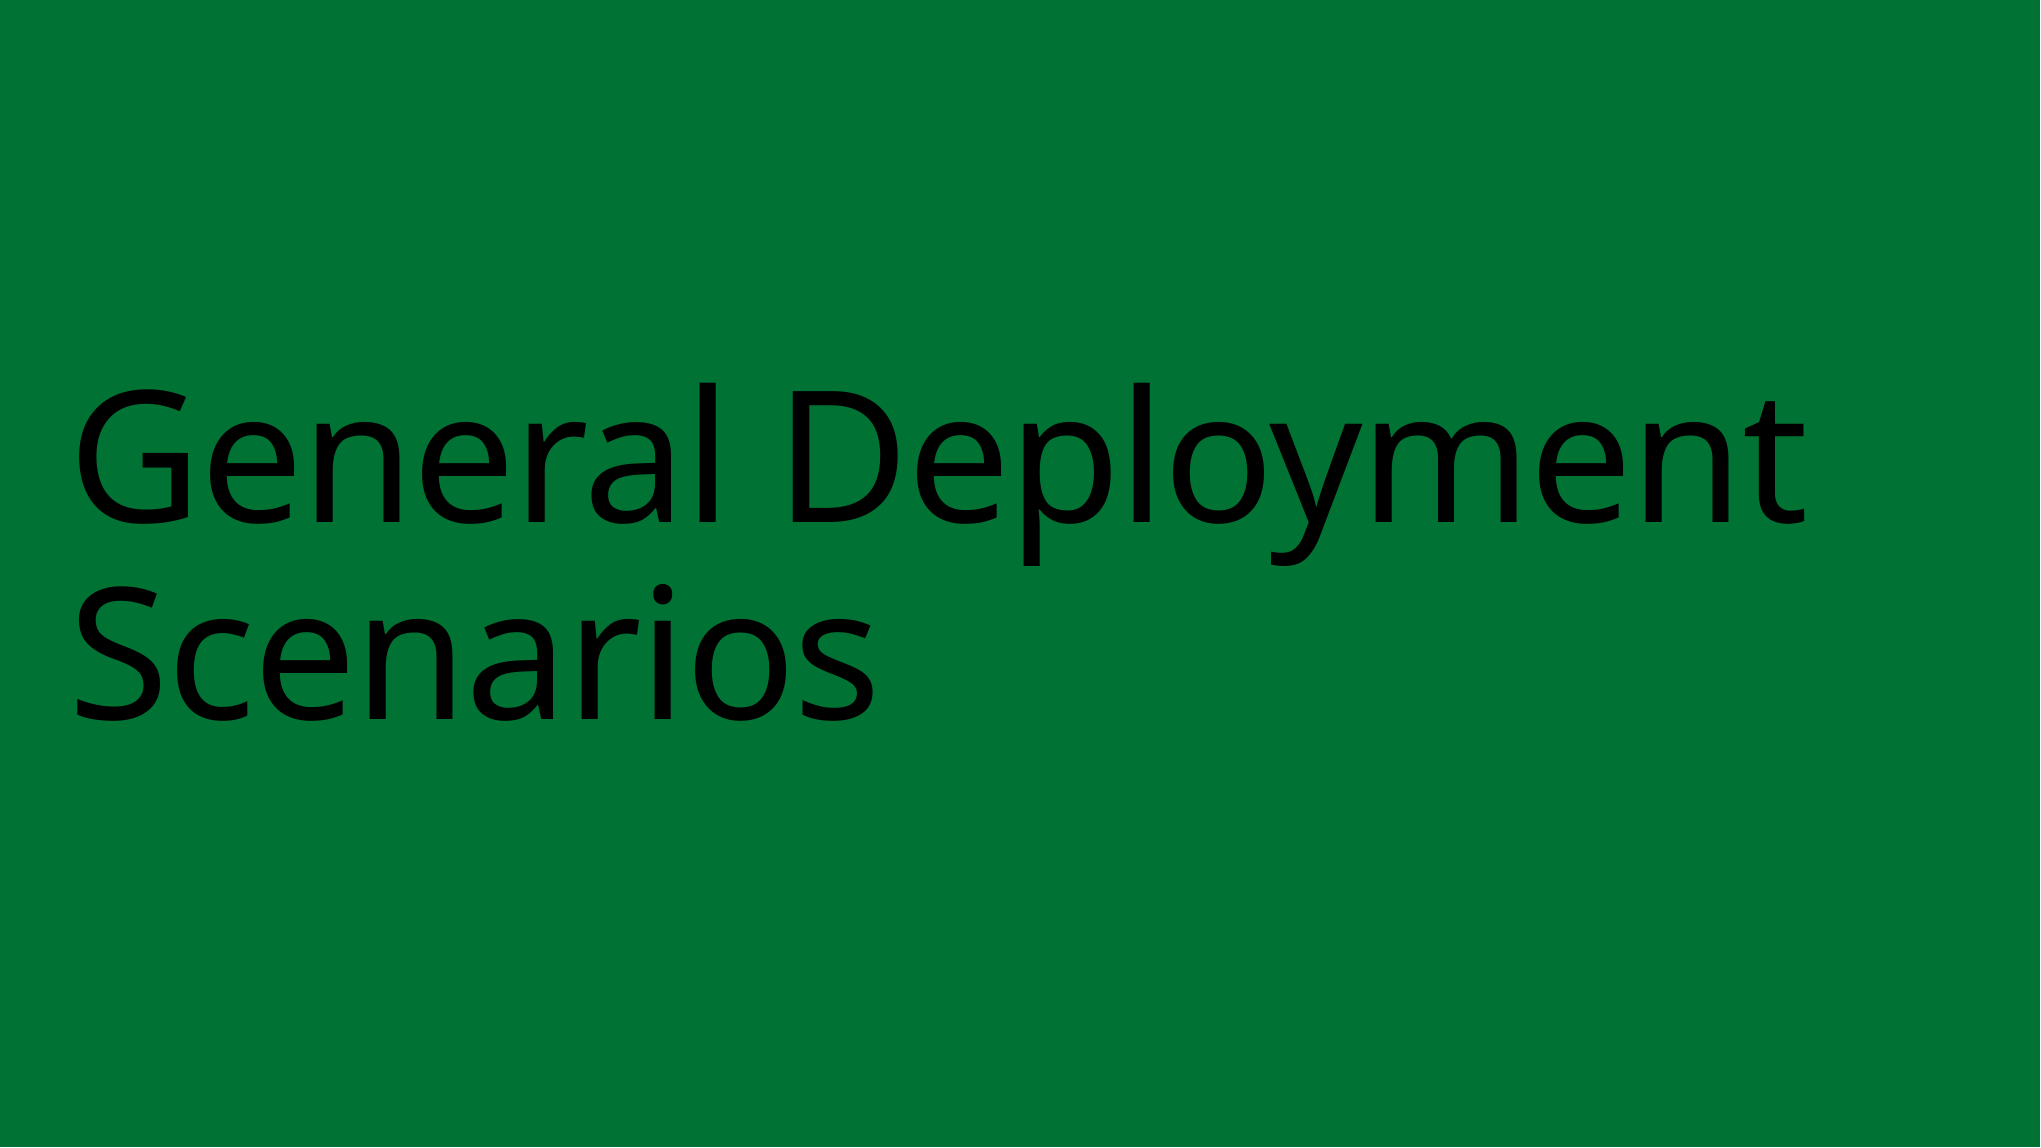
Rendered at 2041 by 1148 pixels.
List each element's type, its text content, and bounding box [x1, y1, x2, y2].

title General Deployment Scenarios [45, 348, 1996, 650]
